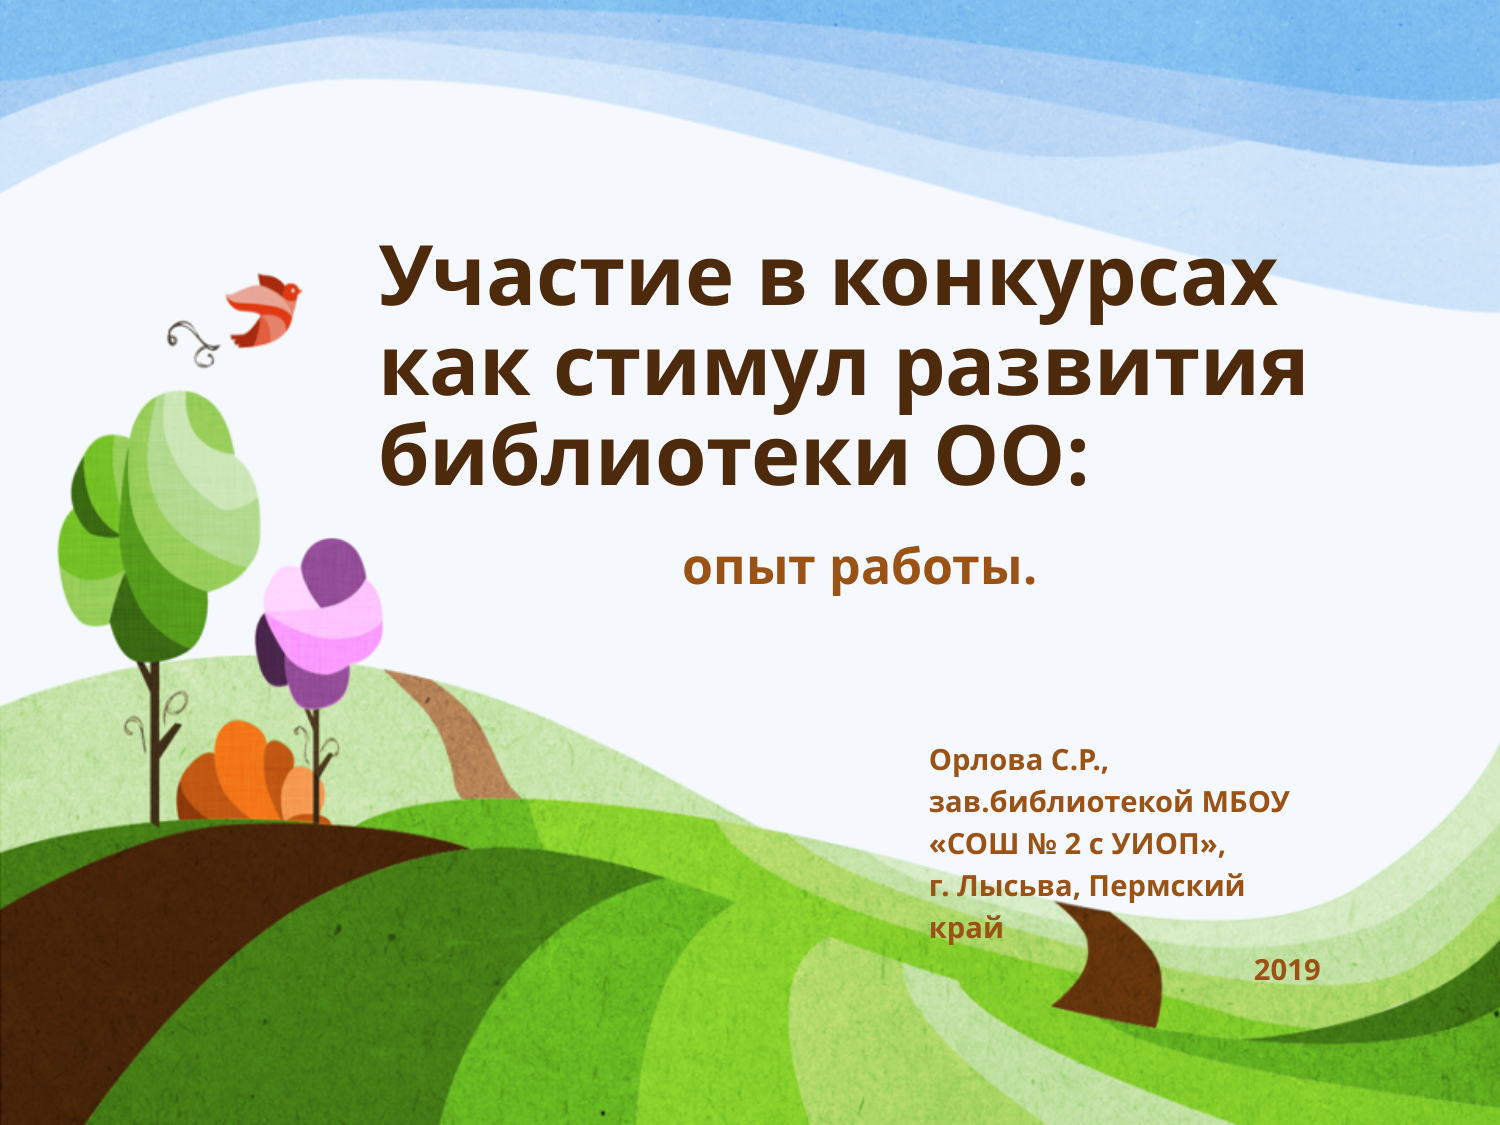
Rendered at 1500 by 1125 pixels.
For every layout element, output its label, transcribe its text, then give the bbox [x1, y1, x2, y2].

picture [0, 0, 1500, 1125]
subtitle Орлова С.Р., зав.библиотекой МБОУ «СОШ № 2 с УИОП», г. Лысьва, Пермский край 2019 [914, 726, 1336, 1014]
title Участие в конкурсах как стимул развития библиотеки ОО: [363, 269, 1430, 511]
text_box опыт работы. [667, 527, 1055, 603]
